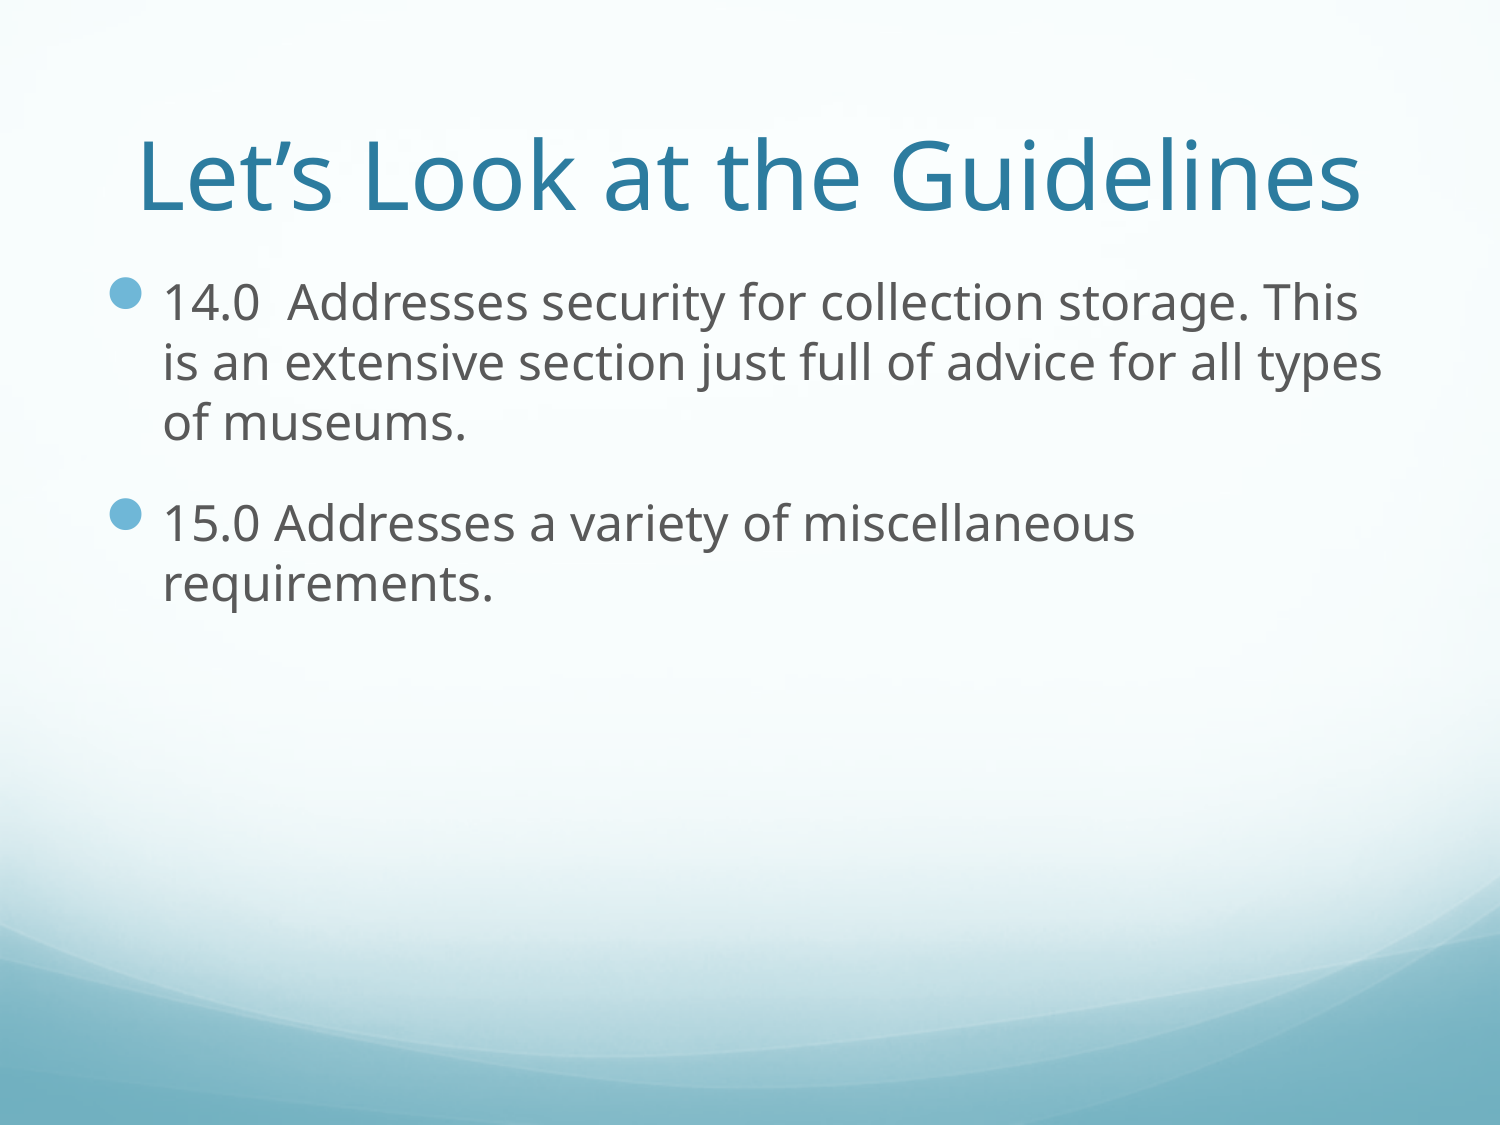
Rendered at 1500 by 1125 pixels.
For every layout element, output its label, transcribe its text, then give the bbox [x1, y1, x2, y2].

list 14.0 Addresses security for collection storage. This is an extensive section just full of advice for all types of museums. 15.0 Addresses a variety of miscellaneous requirements. [90, 262, 1410, 975]
title Let’s Look at the Guidelines [90, 17, 1410, 237]
